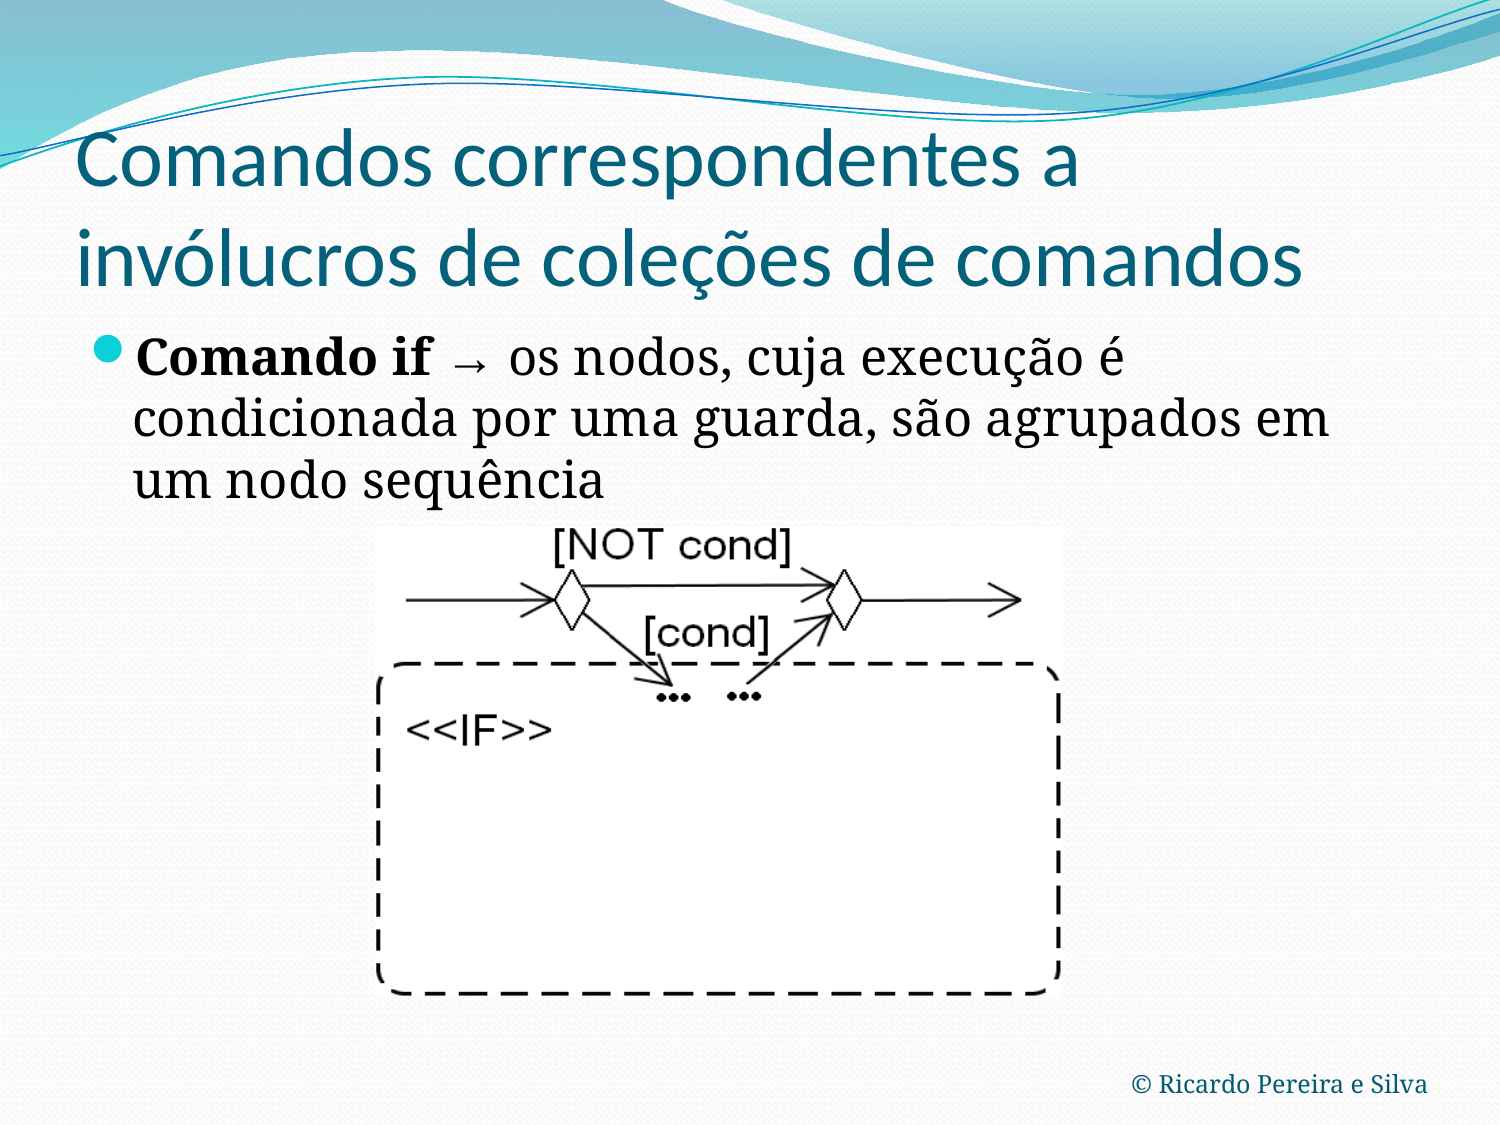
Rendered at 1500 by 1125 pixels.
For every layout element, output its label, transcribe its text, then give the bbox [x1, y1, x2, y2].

footer © Ricardo Pereira e Silva [1101, 1042, 1429, 1103]
picture [374, 527, 1063, 997]
list Comando if → os nodos, cuja execução é condicionada por uma guarda, são agrupados em um nodo sequência [75, 317, 1425, 516]
title Comandos correspondentes a invólucros de coleções de comandos [75, 115, 1425, 303]
